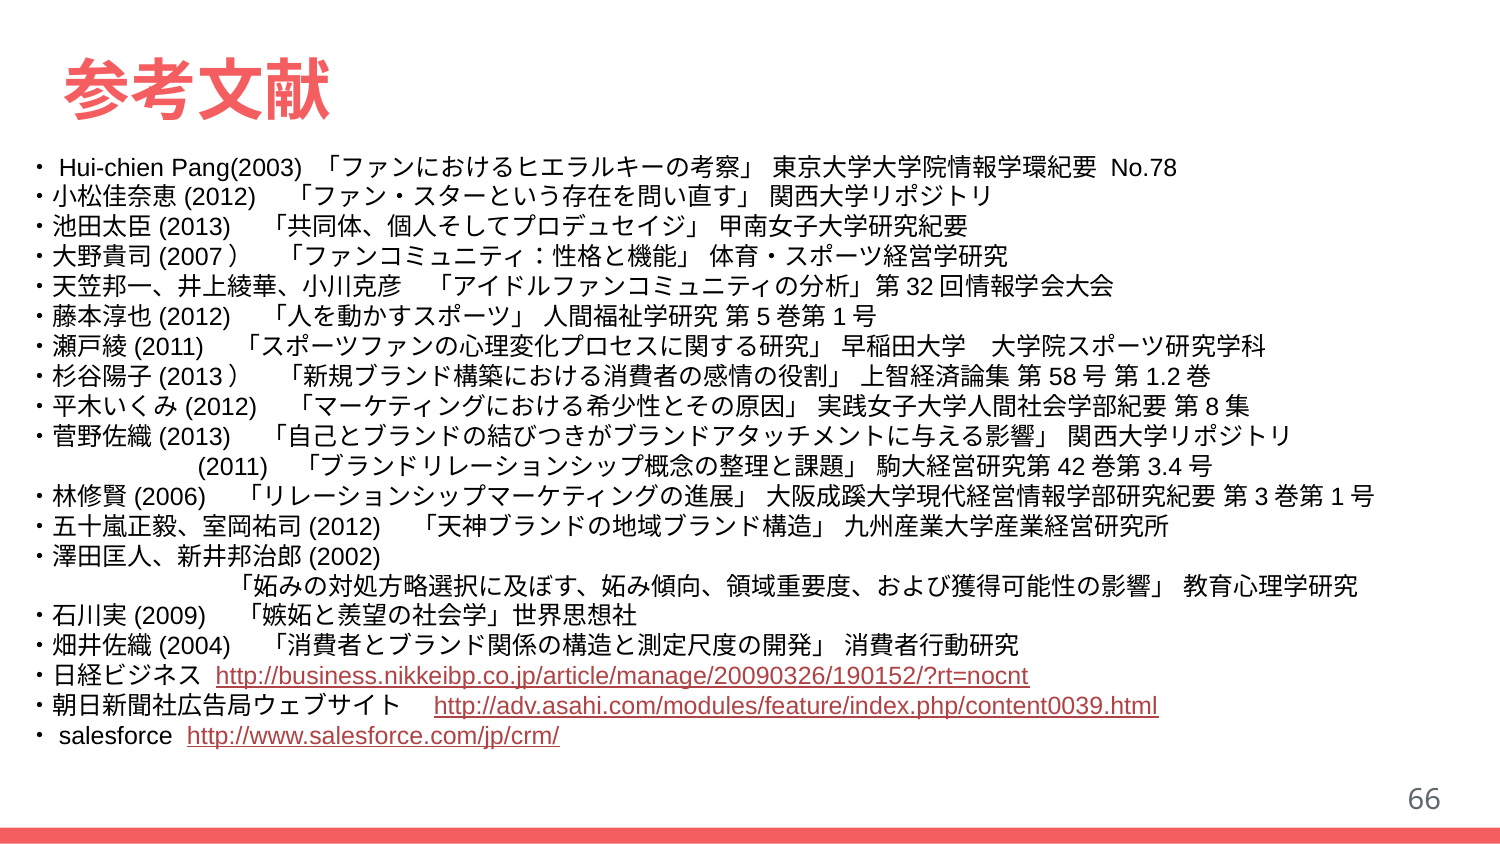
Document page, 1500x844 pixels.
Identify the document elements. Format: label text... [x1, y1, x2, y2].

title 参考文献 [48, 33, 1447, 136]
list ・Hui-chien Pang(2003) 「ファンにおけるヒエラルキーの考察」 東京大学大学院情報学環紀要 No.78 ・小松佳奈恵(2012) 「ファン・スターという存在を問い直す」 関西大学リポジトリ ・池田太臣(2013) 「共同体、個人そしてプロデュセイジ」 甲南女子大学研究紀要 ・大野貴司(2007） 「ファンコミュニティ：性格と機能」 体育・スポーツ経営学研究 ・天笠邦一、井上綾華、小川克彦 「アイドルファンコミュニティの分析」第32回情報学会大会 ・藤本淳也(2012) 「人を動かすスポーツ」 人間福祉学研究 第5巻第1号 ・瀬戸綾(2011) 「スポーツファンの心理変化プロセスに関する研究」 早稲田大学 大学院スポーツ研究学科 ・杉谷陽子(2013） 「新規ブランド構築における消費者の感情の役割」 上智経済論集 第58号 第1.2巻 ・平木いくみ(2012) 「マーケティングにおける希少性とその原因」 実践女子大学人間社会学部紀要 第8集 ・菅野佐織(2013) 「自己とブランドの結びつきがブランドアタッチメントに与える影響」 関西大学リポジトリ (2011) 「ブランドリレーションシップ概念の整理と課題」 駒大経営研究第42巻第3.4号 ・林修賢(2006) 「リレーションシップマーケティングの進展」 大阪成蹊大学現代経営情報学部研究紀要 第3巻第1号 ・五十嵐正毅、室岡祐司(2012) 「天神ブランドの地域ブランド構造」 九州産業大学産業経営研究所 ・澤田匡人、新井邦治郎(2002) 「妬みの対処方略選択に及ぼす、妬み傾向、領域重要度、および獲得可能性の影響」 教育心理学研究 ・石川実(2009) 「嫉妬と羨望の社会学」世界思想社 ・畑井佐織(2004) 「消費者とブランド関係の構造と測定尺度の開発」 消費者行動研究 ・日経ビジネス http://business.nikkeibp.co.jp/article/manage/20090326/190152/?rt=nocnt ・朝日新聞社広告局ウェブサイト http://adv.asahi.com/modules/feature/index.php/content0039.html ・salesforce http://www.salesforce.com/jp/crm/ [12, 136, 1483, 822]
slide_number 66 [1392, 767, 1483, 833]
